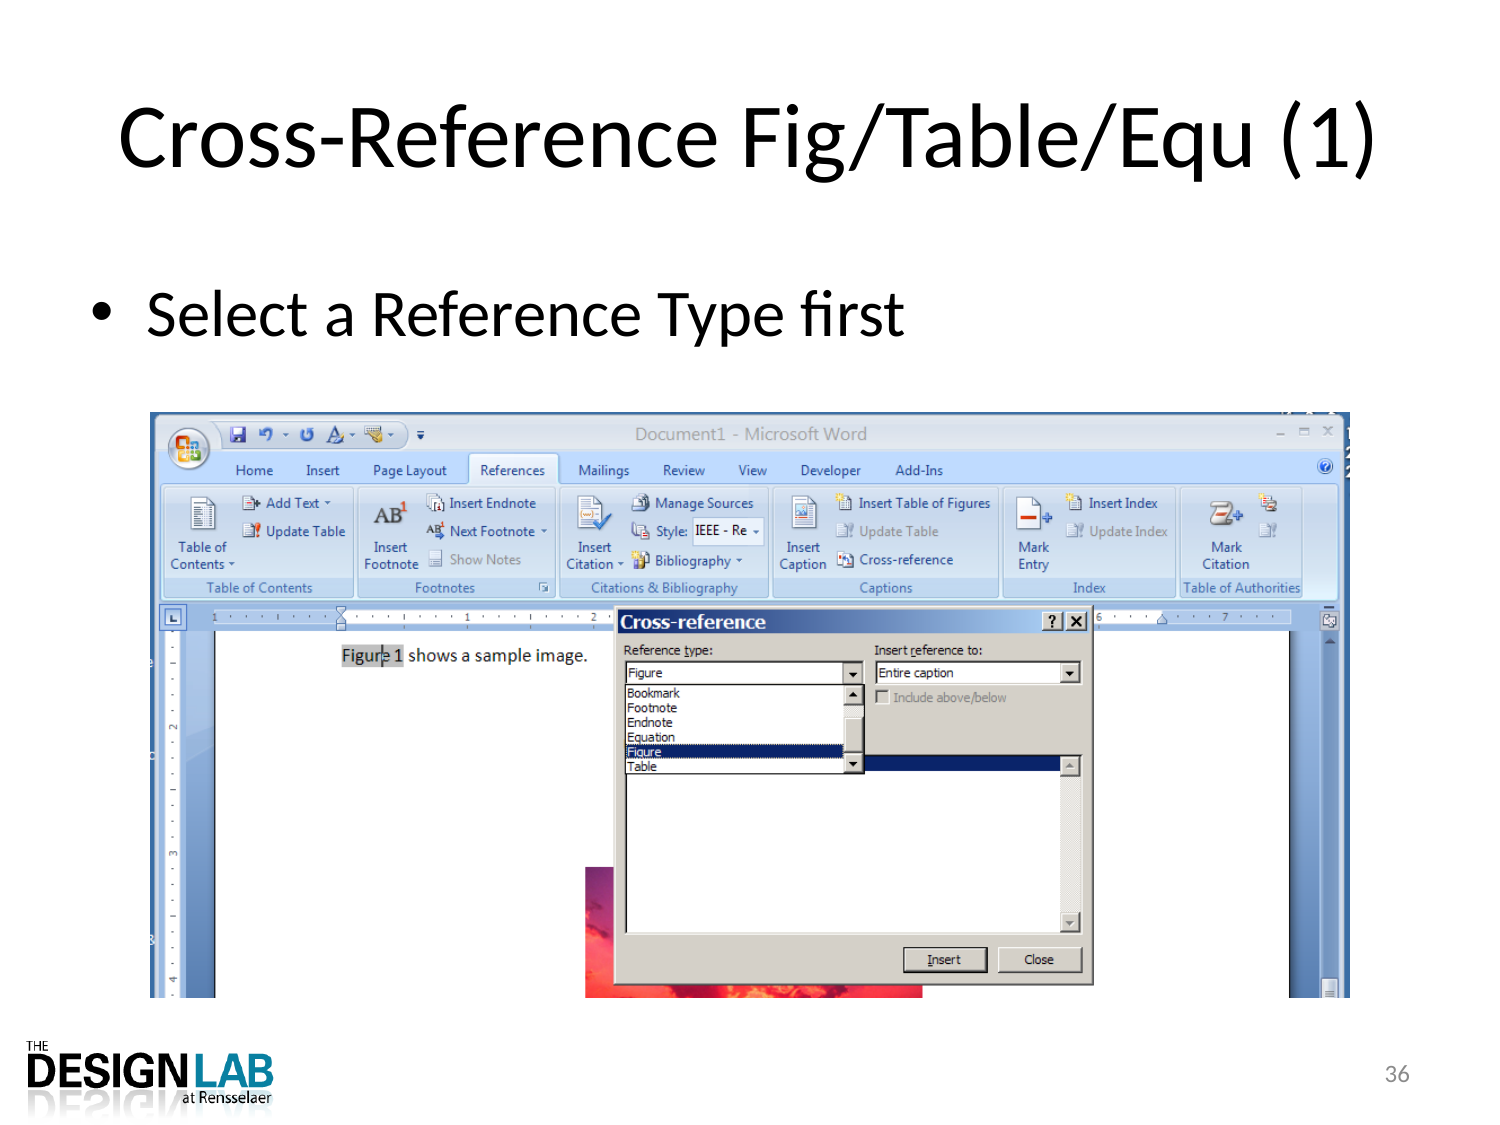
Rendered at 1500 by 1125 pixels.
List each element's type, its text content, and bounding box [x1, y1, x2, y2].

list Select a Reference Type first [75, 262, 1425, 375]
picture [149, 412, 1351, 999]
title Cross-Reference Fig/Table/Equ (1) [75, 37, 1425, 225]
picture [24, 1037, 275, 1125]
slide_number 36 [1074, 1042, 1425, 1103]
